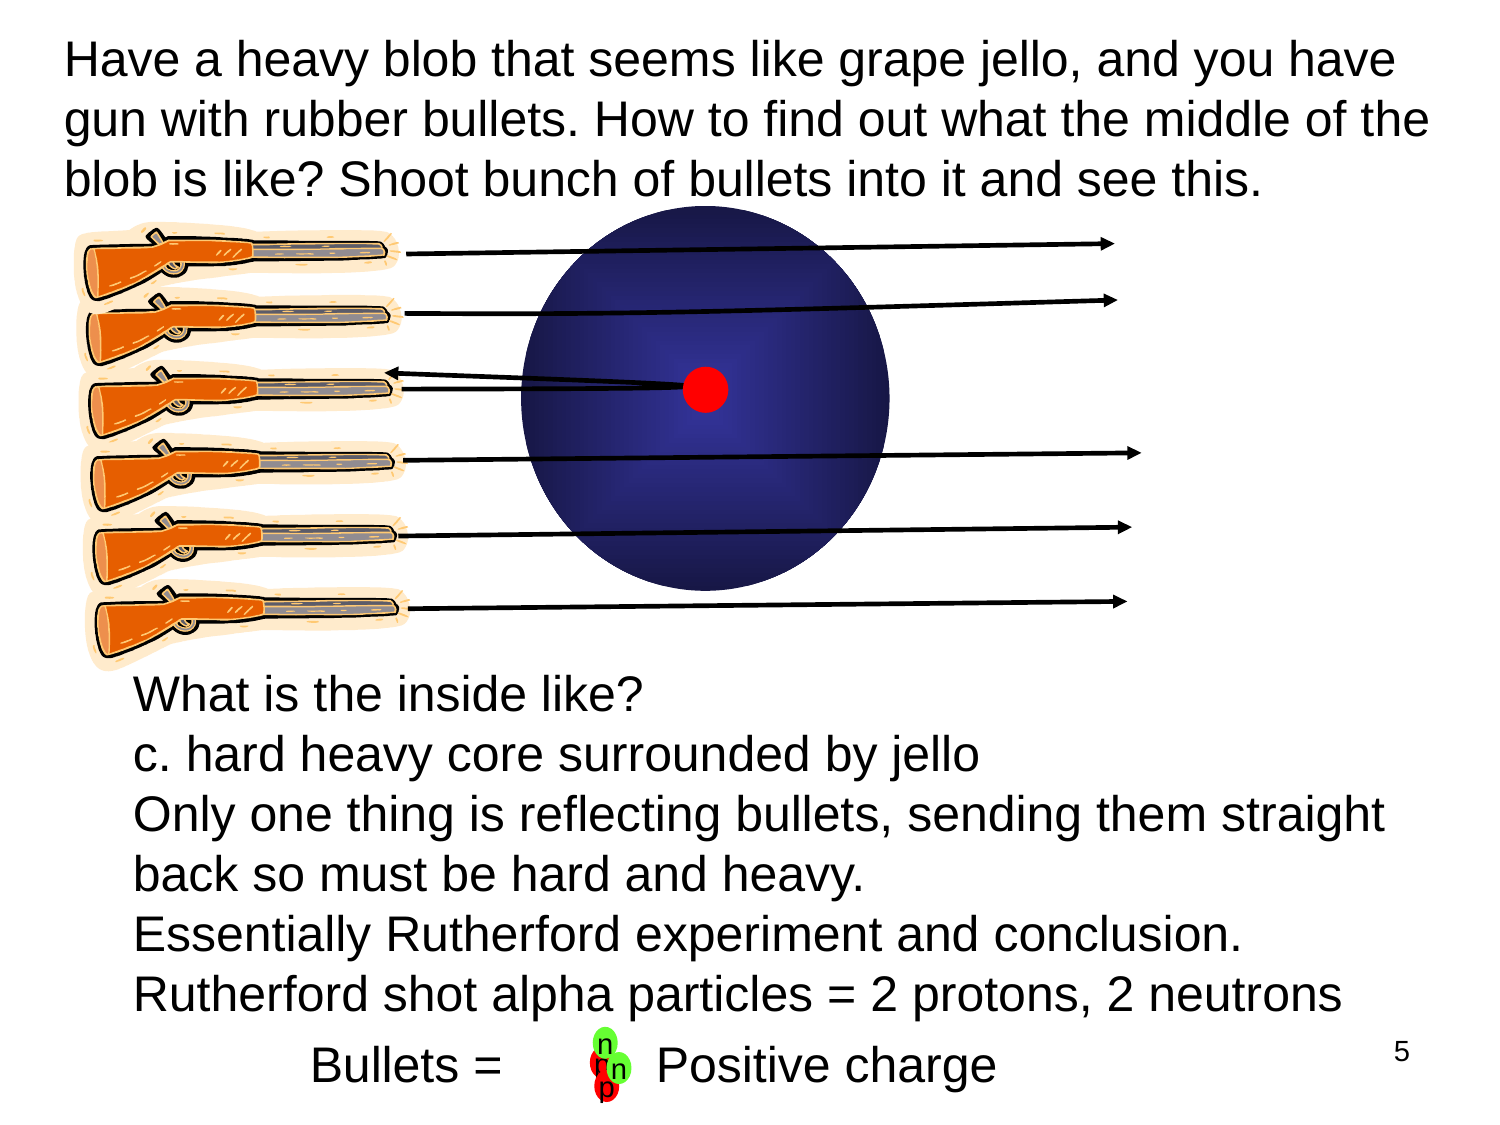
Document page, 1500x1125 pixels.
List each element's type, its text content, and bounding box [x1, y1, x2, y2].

slide_number 5 [1074, 1024, 1426, 1103]
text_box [71, 205, 1142, 675]
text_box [589, 1026, 632, 1103]
text_box Bullets = Positive charge [629, 1025, 1129, 1100]
text_box Bullets = Positive charge [295, 1025, 590, 1100]
text_box What is the inside like? c. hard heavy core surrounded by jello Only one thing is reflecting bullets, sending them straight back so must be hard and heavy. Essentially Rutherford experiment and conclusion. Rutherford shot alpha particles = 2 protons, 2 neutrons [118, 653, 1402, 1029]
text_box Have a heavy blob that seems like grape jello, and you have gun with rubber bullets. How to find out what the middle of the blob is like? Shoot bunch of bullets into it and see this. [48, 18, 1462, 214]
